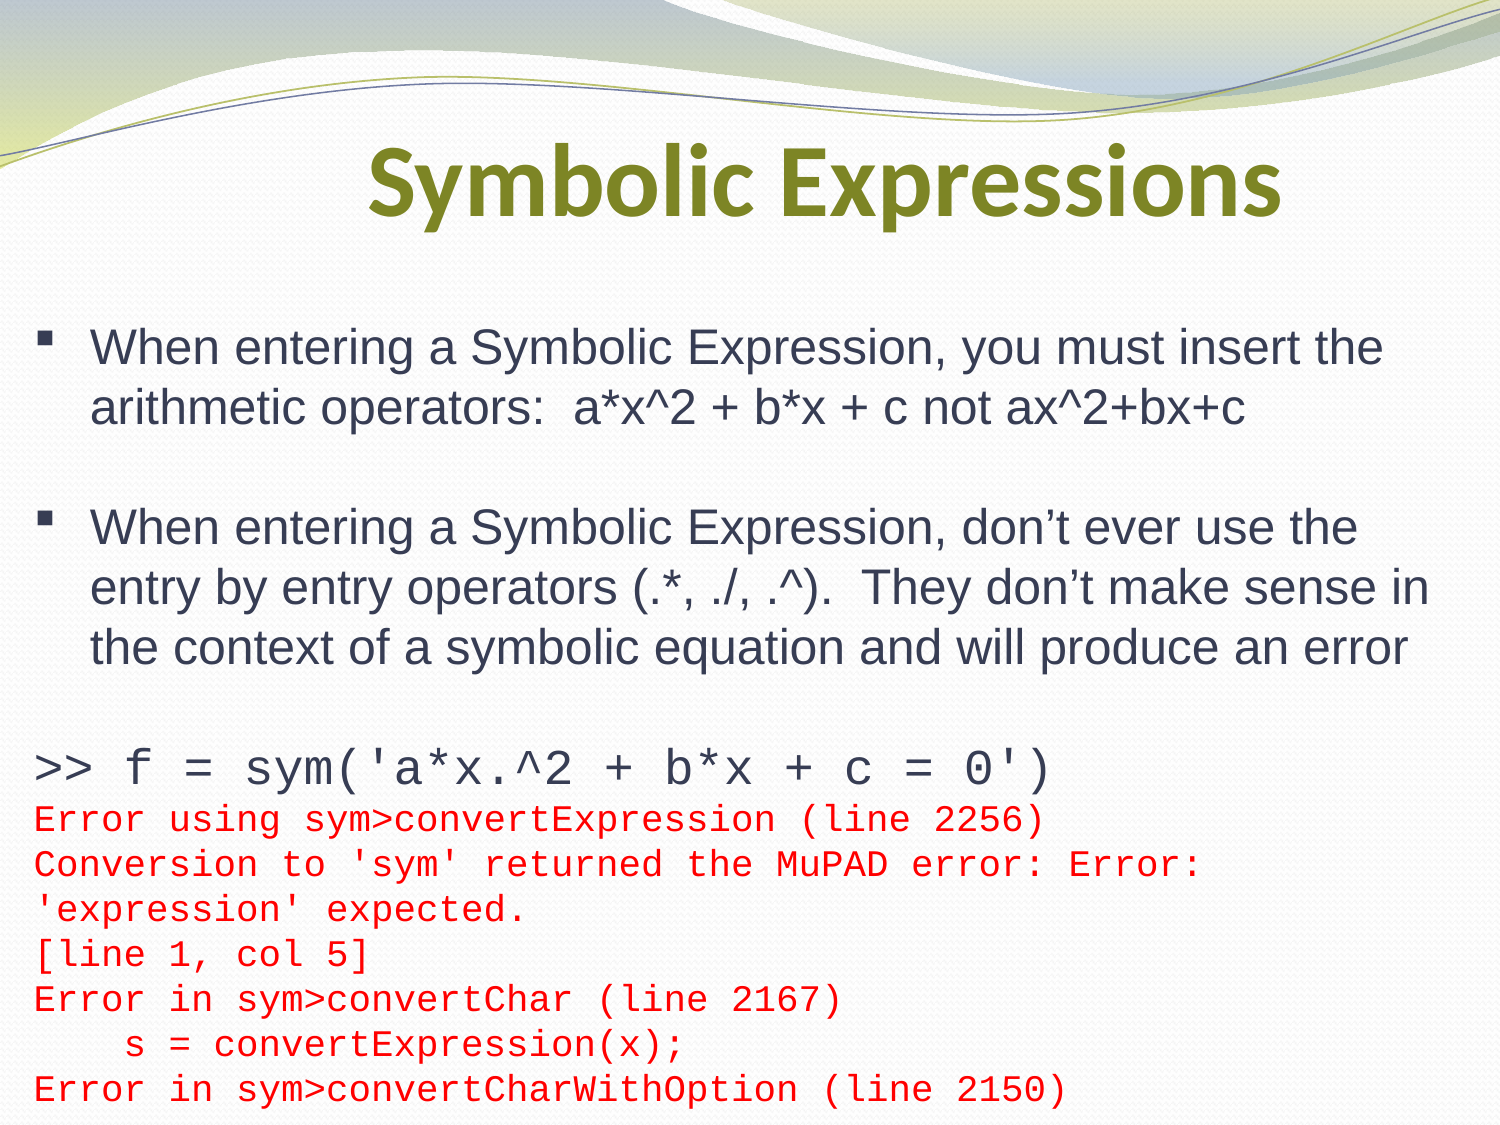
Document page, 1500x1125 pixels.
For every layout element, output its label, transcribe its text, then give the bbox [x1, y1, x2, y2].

text_box When entering a Symbolic Expression, you must insert the arithmetic operators: a*x^2 + b*x + c not ax^2+bx+c When entering a Symbolic Expression, don’t ever use the entry by entry operators (.*, ./, .^). They don’t make sense in the context of a symbolic equation and will produce an error >> f = sym('a*x.^2 + b*x + c = 0') Error using sym>convertExpression (line 2256) Conversion to 'sym' returned the MuPAD error: Error: 'expression' expected. [line 1, col 5] Error in sym>convertChar (line 2167) s = convertExpression(x); Error in sym>convertCharWithOption (line 2150) [18, 307, 1469, 1117]
title Symbolic Expressions [68, 50, 1419, 238]
